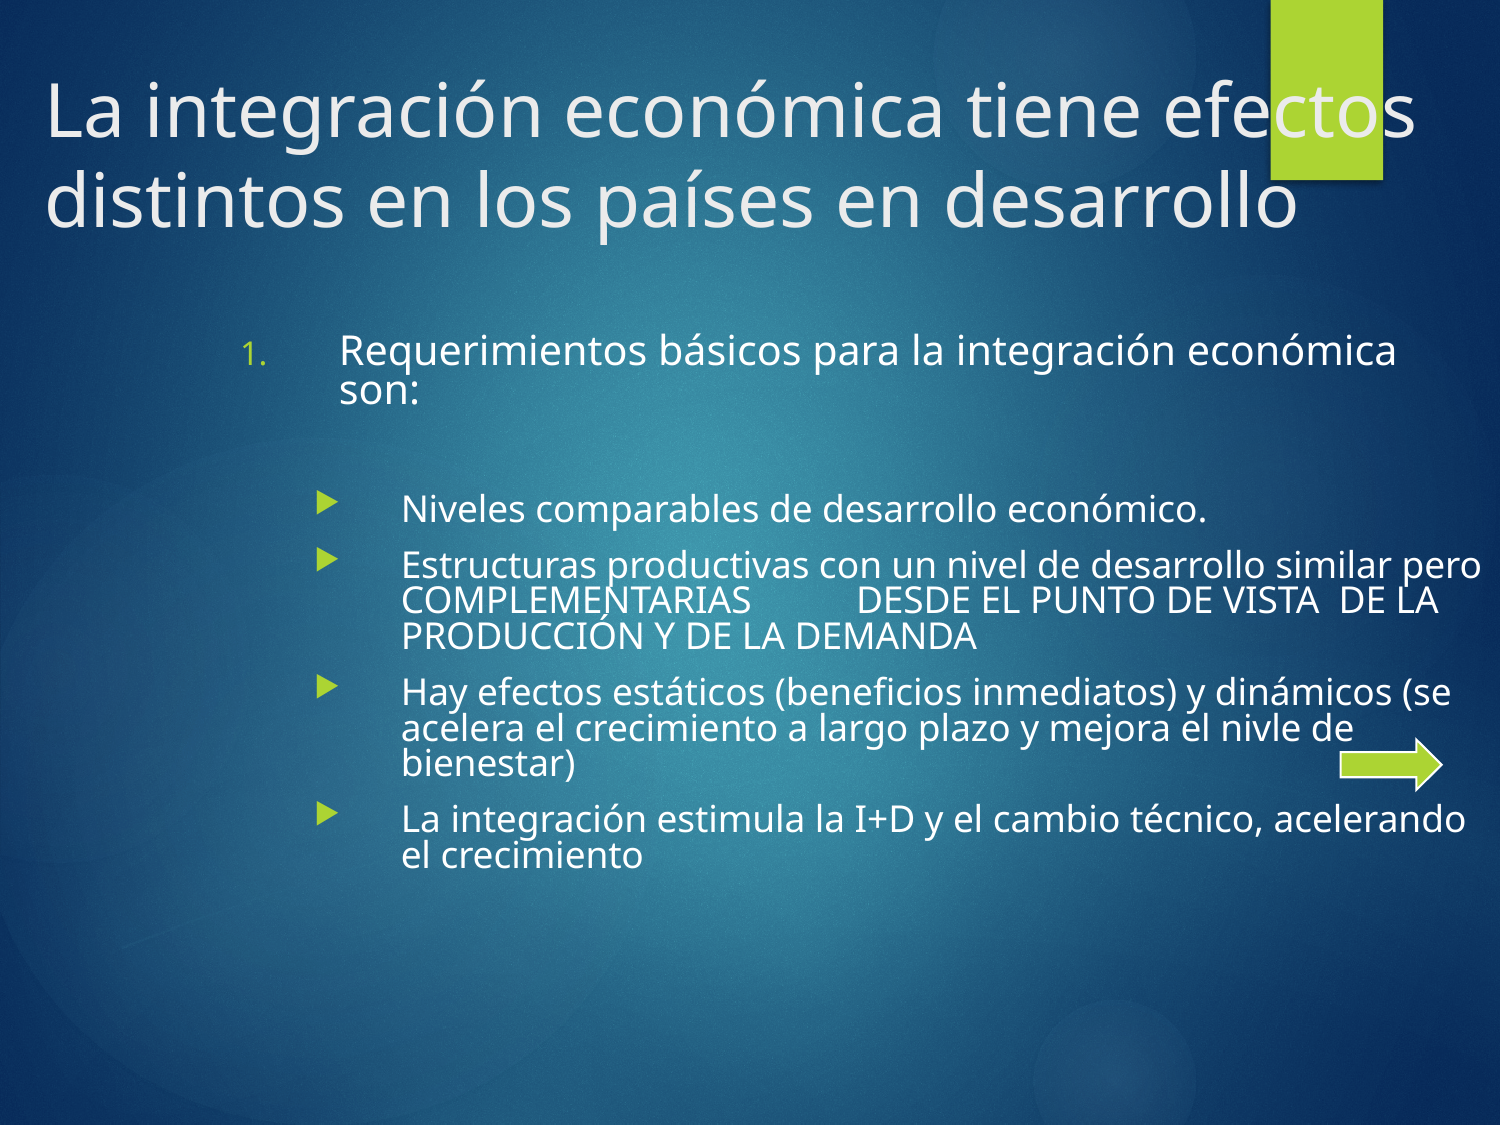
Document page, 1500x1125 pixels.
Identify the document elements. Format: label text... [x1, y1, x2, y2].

title La integración económica tiene efectos distintos en los países en desarrollo [29, 54, 1500, 309]
list Requerimientos básicos para la integración económica son: Niveles comparables de desarrollo económico. Estructuras productivas con un nivel de desarrollo similar pero COMPLEMENTARIAS DESDE EL PUNTO DE VISTA DE LA PRODUCCIÓN Y DE LA DEMANDA Hay efectos estáticos (beneficios inmediatos) y dinámicos (se acelera el crecimiento a largo plazo y mejora el nivle de bienestar) La integración estimula la I+D y el cambio técnico, acelerando el crecimiento [225, 326, 1500, 1002]
text_box [1340, 739, 1442, 790]
